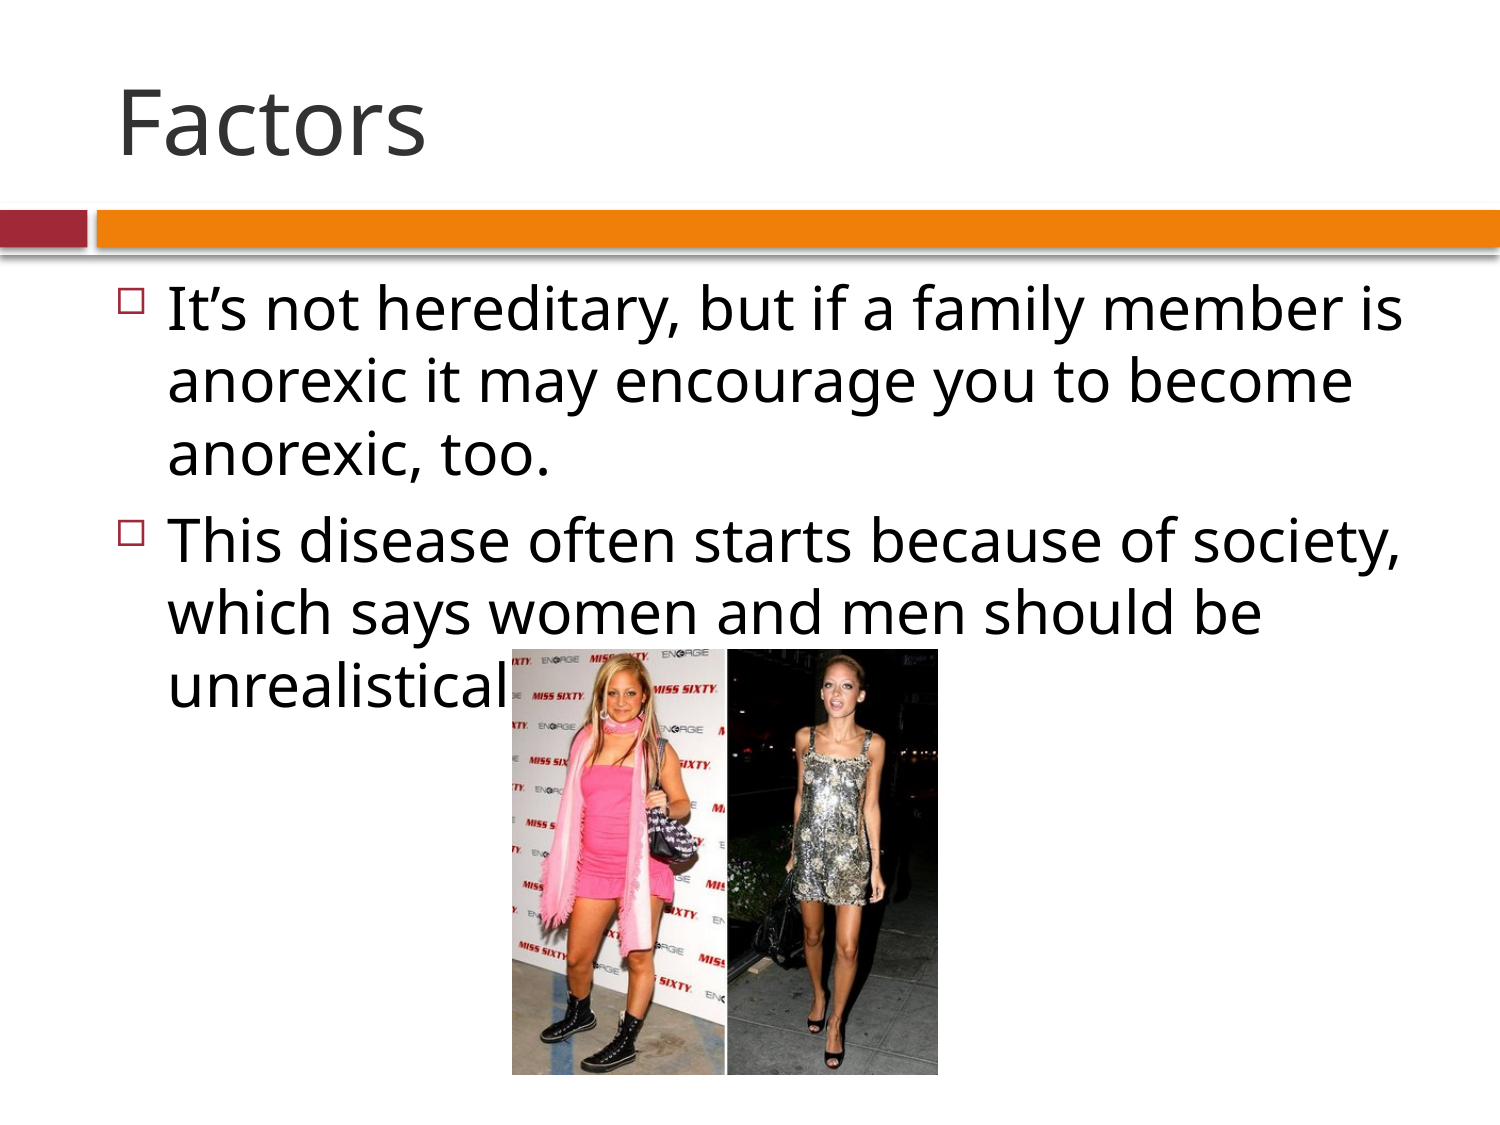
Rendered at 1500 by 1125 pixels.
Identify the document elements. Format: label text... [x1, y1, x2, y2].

title Factors [100, 37, 1438, 200]
list It’s not hereditary, but if a family member is anorexic it may encourage you to become anorexic, too. This disease often starts because of society, which says women and men should be unrealistically thin. [100, 262, 1438, 1000]
picture [512, 649, 938, 1076]
